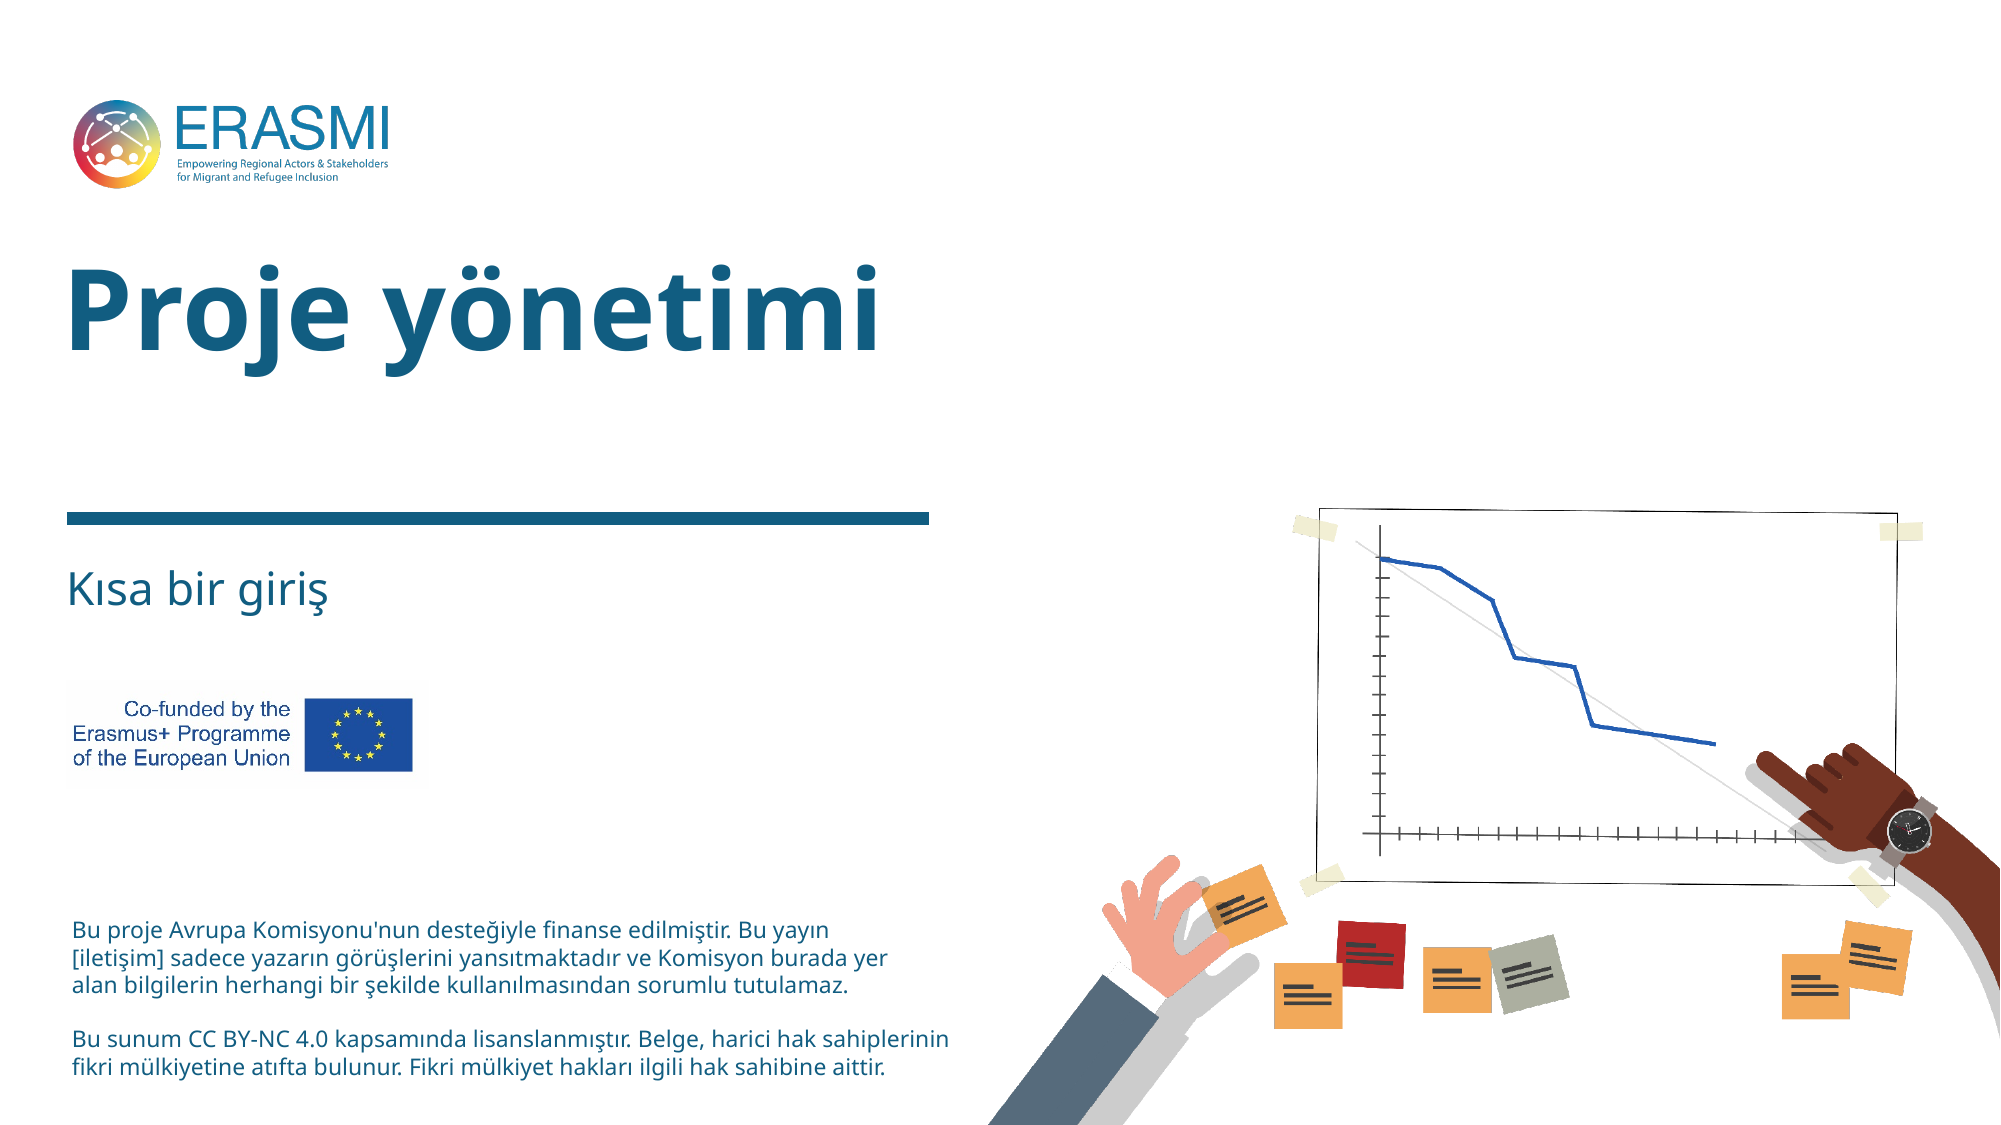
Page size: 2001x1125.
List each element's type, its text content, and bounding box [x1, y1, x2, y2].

text_box Bu proje Avrupa Komisyonu'nun desteğiyle finanse edilmiştir. Bu yayın [iletişim] sadece yazarın görüşlerini yansıtmaktadır ve Komisyon burada yer alan bilgilerin herhangi bir şekilde kullanılmasından sorumlu tutulamaz. [57, 908, 923, 1006]
picture [928, 454, 2000, 1125]
text_box Bu sunum CC BY-NC 4.0 kapsamında lisanslanmıştır. Belge, harici hak sahiplerinin fikri mülkiyetine atıfta bulunur. Fikri mülkiyet hakları ilgili hak sahibine aittir. [57, 1017, 923, 1088]
list Kısa bir giriş [66, 542, 923, 688]
picture [63, 95, 395, 193]
title Proje yönetimi [62, 247, 1370, 496]
picture [66, 688, 429, 789]
